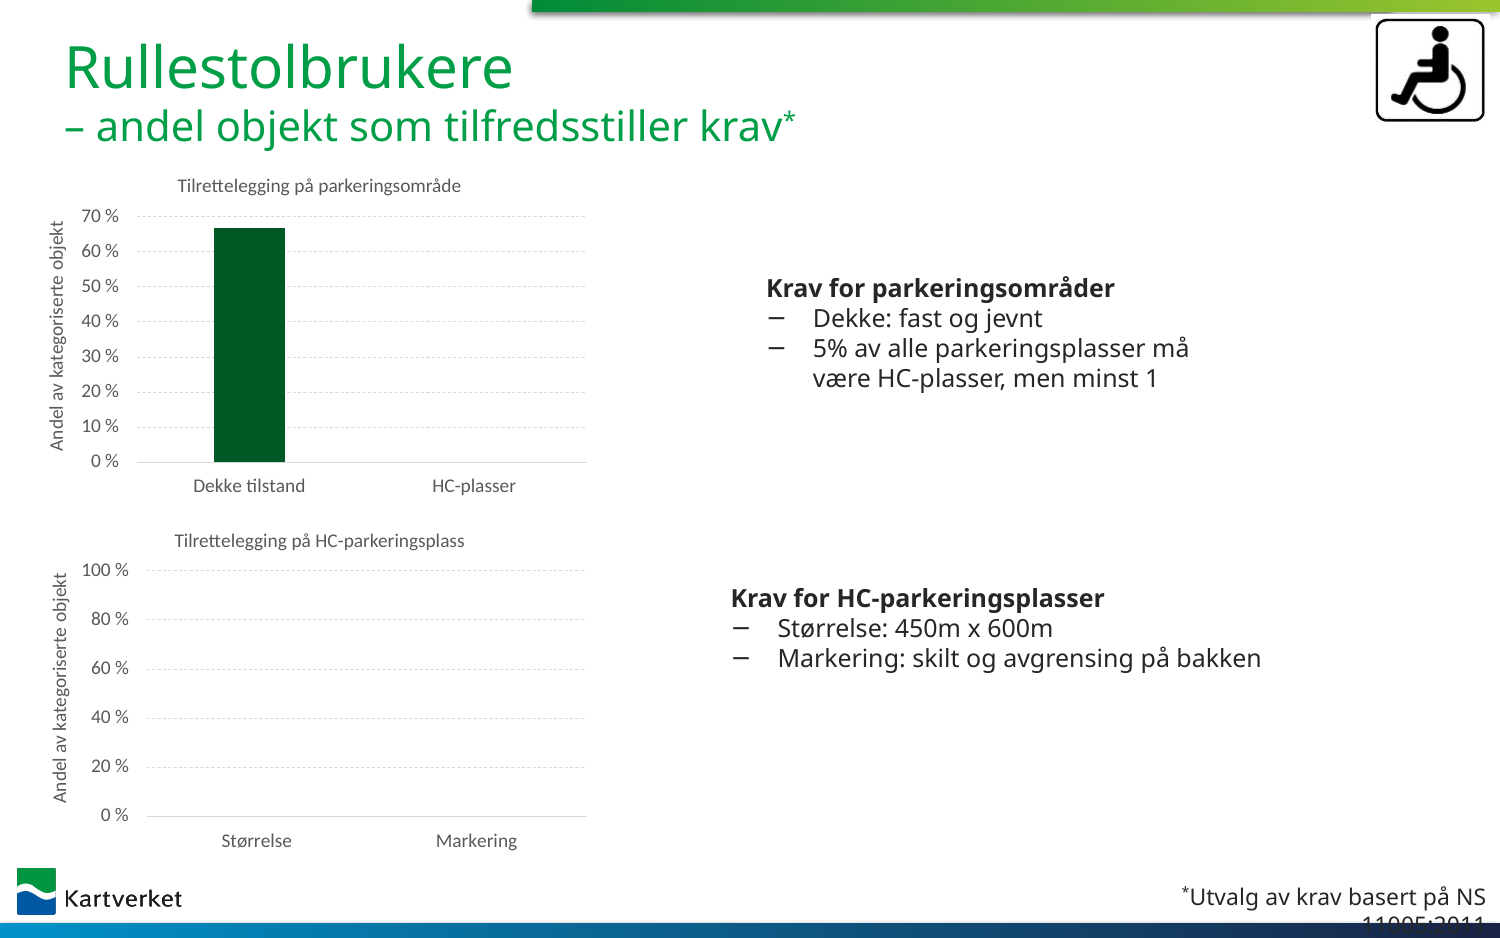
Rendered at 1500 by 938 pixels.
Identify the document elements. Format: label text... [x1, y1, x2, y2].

text_box *Utvalg av krav basert på NS 11005:2011 [1068, 873, 1500, 938]
text_box Krav for parkeringsområder Dekke: fast og jevnt 5% av alle parkeringsplasser må være HC-plasser, men minst 1 [751, 264, 1232, 400]
picture [41, 166, 598, 505]
picture [41, 520, 598, 859]
text_box Rullestolbrukere – andel objekt som tilfredsstiller krav* [49, 23, 1431, 158]
picture [1371, 13, 1491, 127]
text_box Krav for HC-parkeringsplasser Størrelse: 450m x 600m Markering: skilt og avgrensing på bakken [715, 574, 1278, 680]
